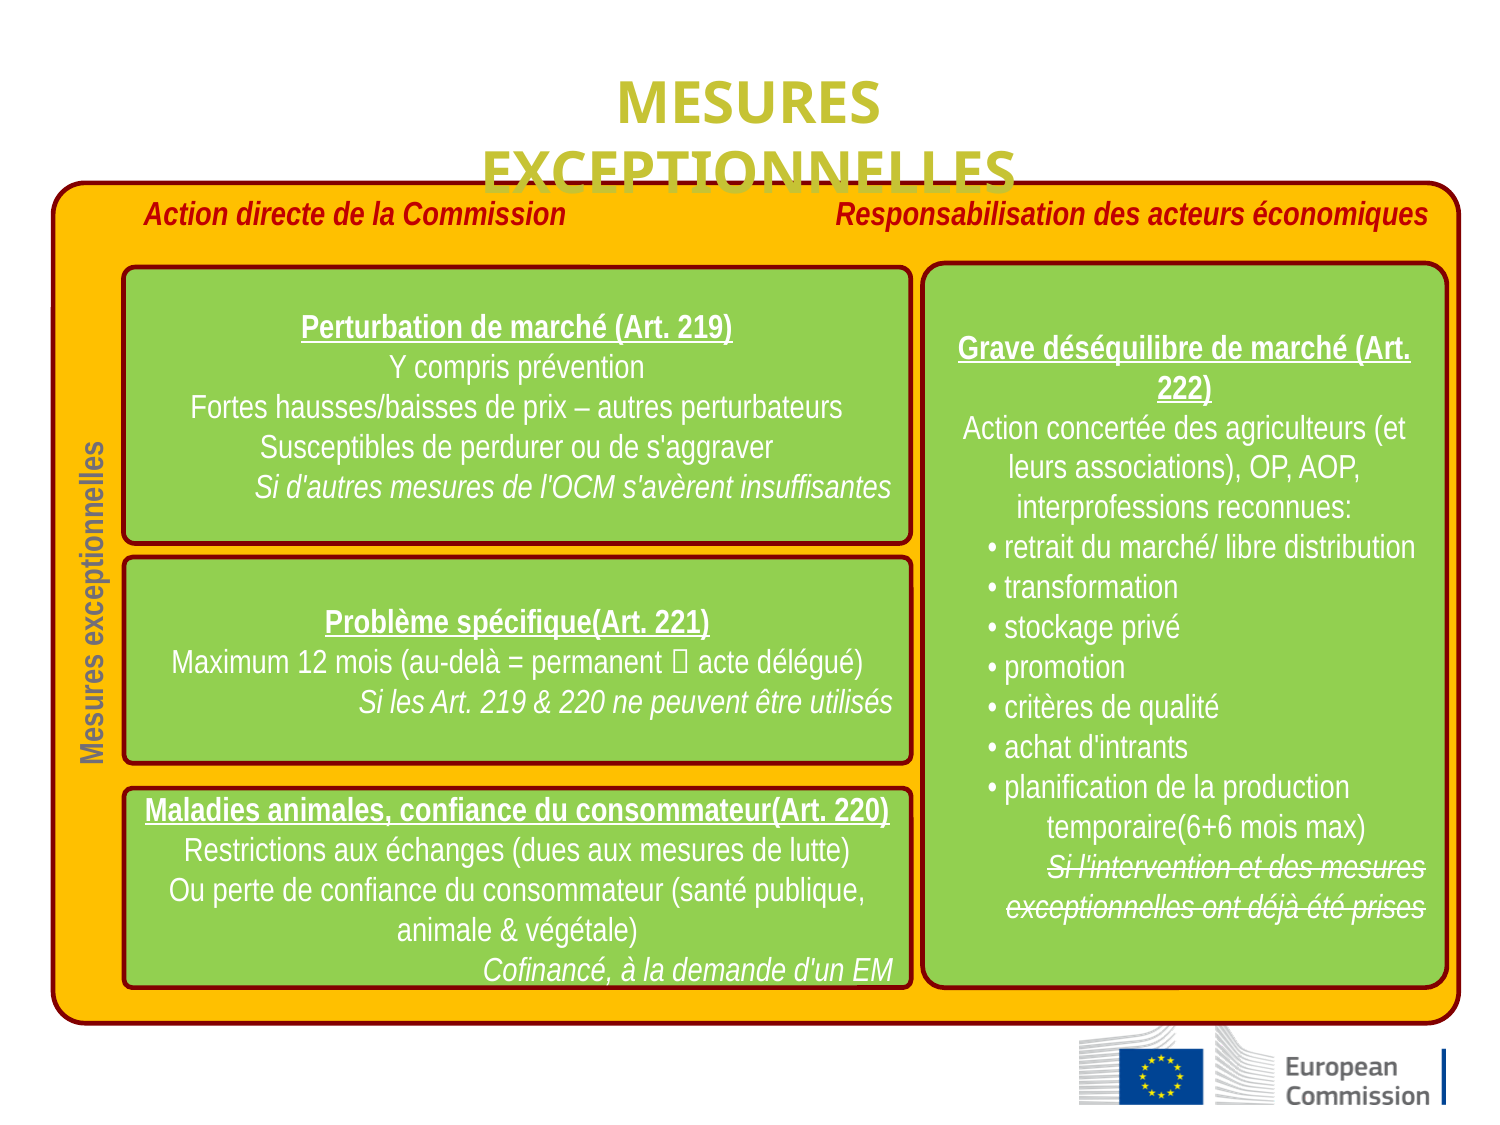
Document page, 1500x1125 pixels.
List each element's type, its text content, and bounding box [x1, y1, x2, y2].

text_box Perturbation de marché (Art. 219) Y compris prévention Fortes hausses/baisses de prix – autres perturbateurs Susceptibles de perdurer ou de s'aggraver Si d'autres mesures de l'OCM s'avèrent insuffisantes [121, 264, 914, 546]
text_box Problème spécifique(Art. 221) Maximum 12 mois (au-delà = permanent  acte délégué) Si les Art. 219 & 220 ne peuvent être utilisés [121, 554, 914, 766]
picture [1078, 1020, 1447, 1106]
text_box Responsabilisation des acteurs économiques [820, 184, 1447, 240]
text_box Maladies animales, confiance du consommateur(Art. 220) Restrictions aux échanges (dues aux mesures de lutte) Ou perte de confiance du consommateur (santé publique, animale & végétale) Cofinancé, à la demande d'un EM [121, 785, 914, 990]
text_box Mesures exceptionnelles [363, 65, 1134, 149]
text_box Grave déséquilibre de marché (Art. 222) Action concertée des agriculteurs (et leurs associations), OP, AOP, interprofessions reconnues: • retrait du marché/ libre distribution • transformation • stockage privé • promotion • critères de qualité • achat d'intrants • planification de la production temporaire(6+6 mois max) Si l'intervention et des mesures exceptionnelles ont déjà été prises [920, 260, 1450, 991]
text_box Mesures exceptionnelles [50, 180, 1462, 1026]
text_box Action directe de la Commission [128, 184, 644, 240]
